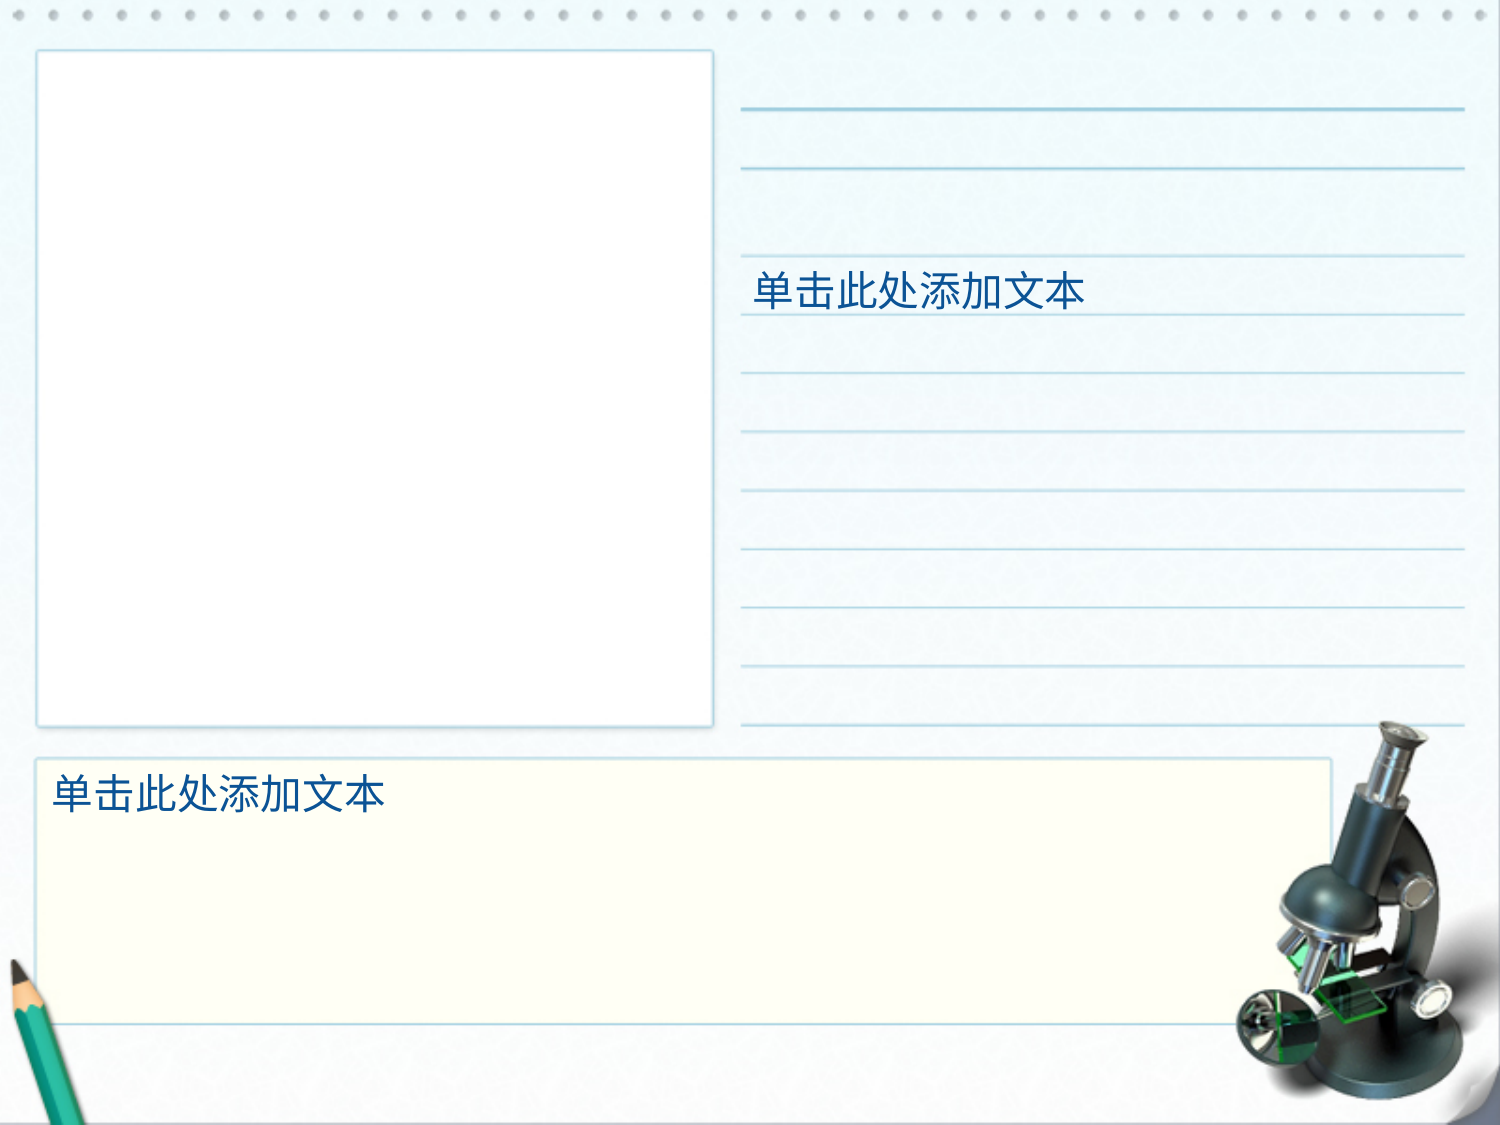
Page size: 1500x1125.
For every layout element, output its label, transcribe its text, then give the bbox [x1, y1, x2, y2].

text_box 单击此处添加文本 [37, 760, 1331, 825]
picture [0, 0, 1500, 1125]
text_box 单击此处添加文本 [738, 257, 1465, 322]
